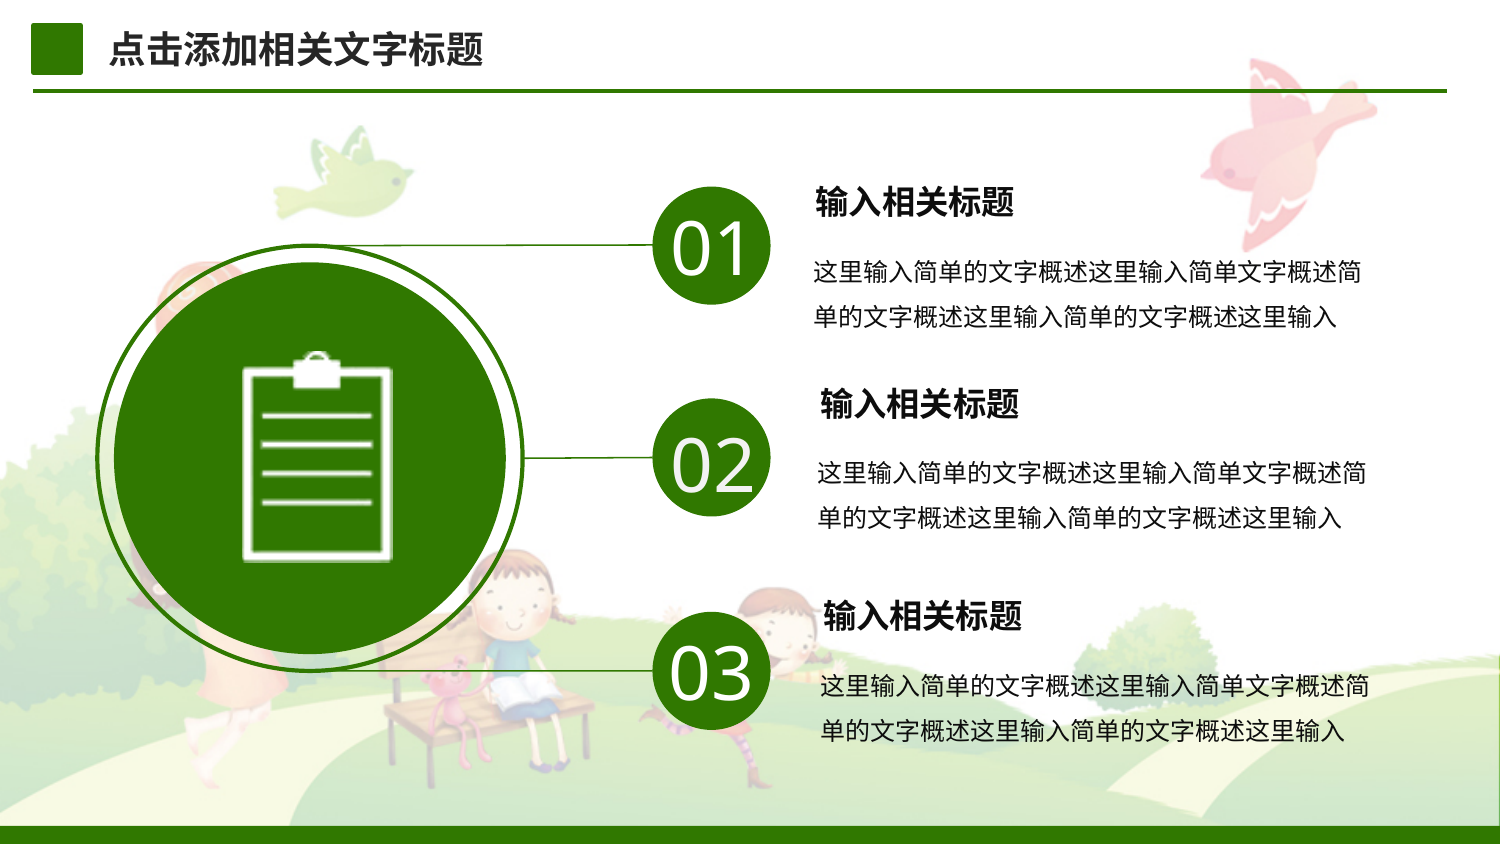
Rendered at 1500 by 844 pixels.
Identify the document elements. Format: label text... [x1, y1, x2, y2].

text_box 输入相关标题 [805, 375, 1137, 431]
text_box 这里输入简单的文字概述这里输入简单文字概述简单的文字概述这里输入简单的文字概述这里输入 [803, 435, 1385, 541]
text_box [0, 824, 1500, 844]
text_box 这里输入简单的文字概述这里输入简单文字概述简单的文字概述这里输入简单的文字概述这里输入 [806, 648, 1388, 753]
text_box 这里输入简单的文字概述这里输入简单文字概述简单的文字概述这里输入简单的文字概述这里输入 [798, 233, 1381, 339]
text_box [652, 398, 774, 517]
text_box 点击添加相关文字标题 [94, 18, 499, 79]
text_box 输入相关标题 [800, 173, 1133, 229]
text_box [95, 243, 525, 674]
picture [0, 0, 1500, 824]
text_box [652, 611, 772, 731]
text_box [652, 186, 774, 305]
text_box 输入相关标题 [808, 588, 1140, 643]
text_box [31, 23, 83, 75]
